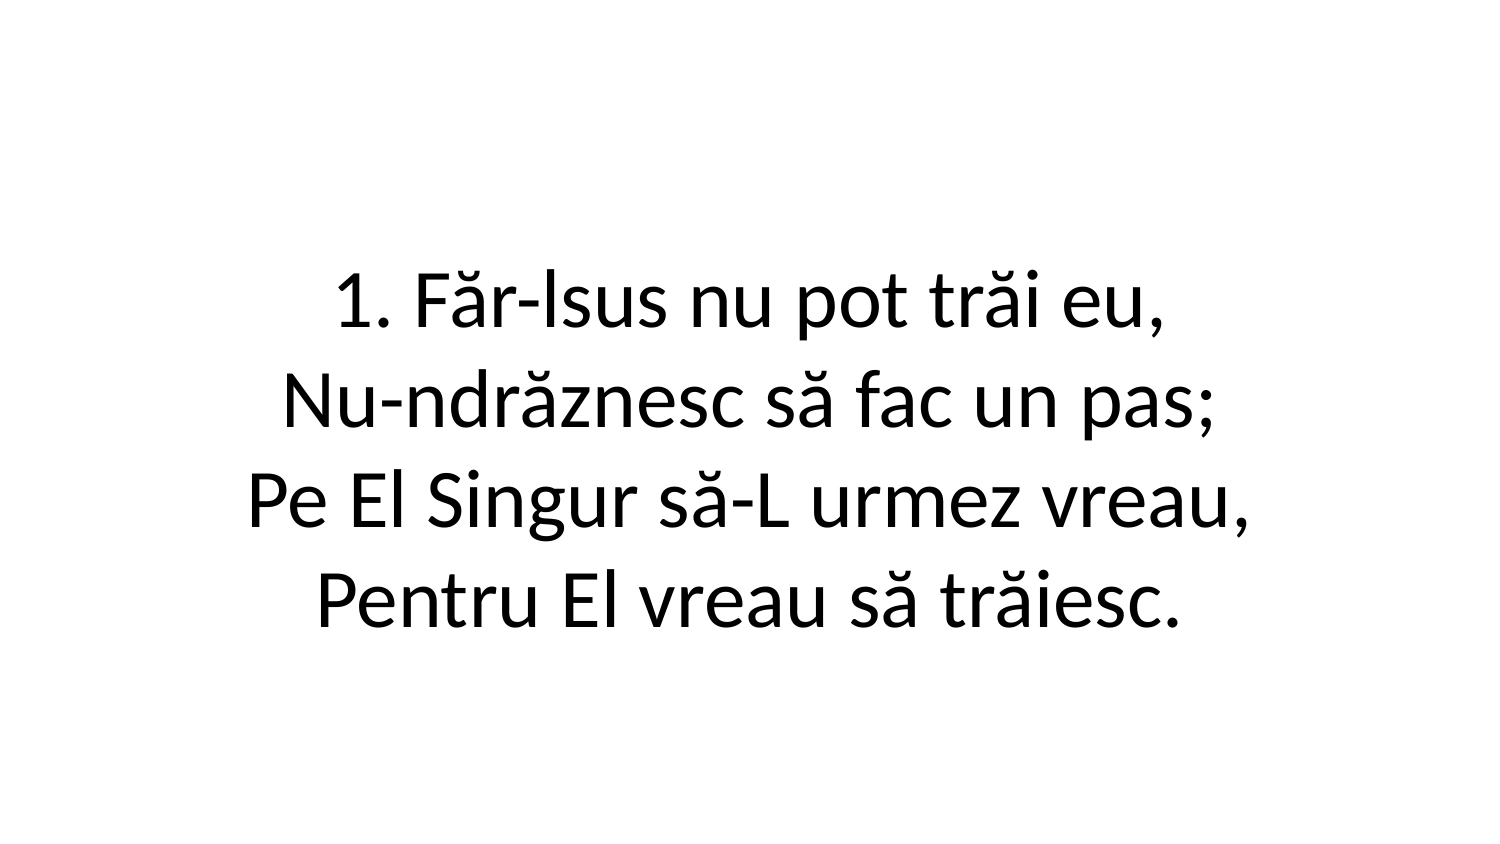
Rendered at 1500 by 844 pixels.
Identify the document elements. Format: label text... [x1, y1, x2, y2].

text_box 1. Făr-lsus nu pot trăi eu, Nu-ndrăznesc să fac un pas; Pe El Singur să-L urmez vreau, Pentru El vreau să trăiesc. [231, 192, 1269, 652]
